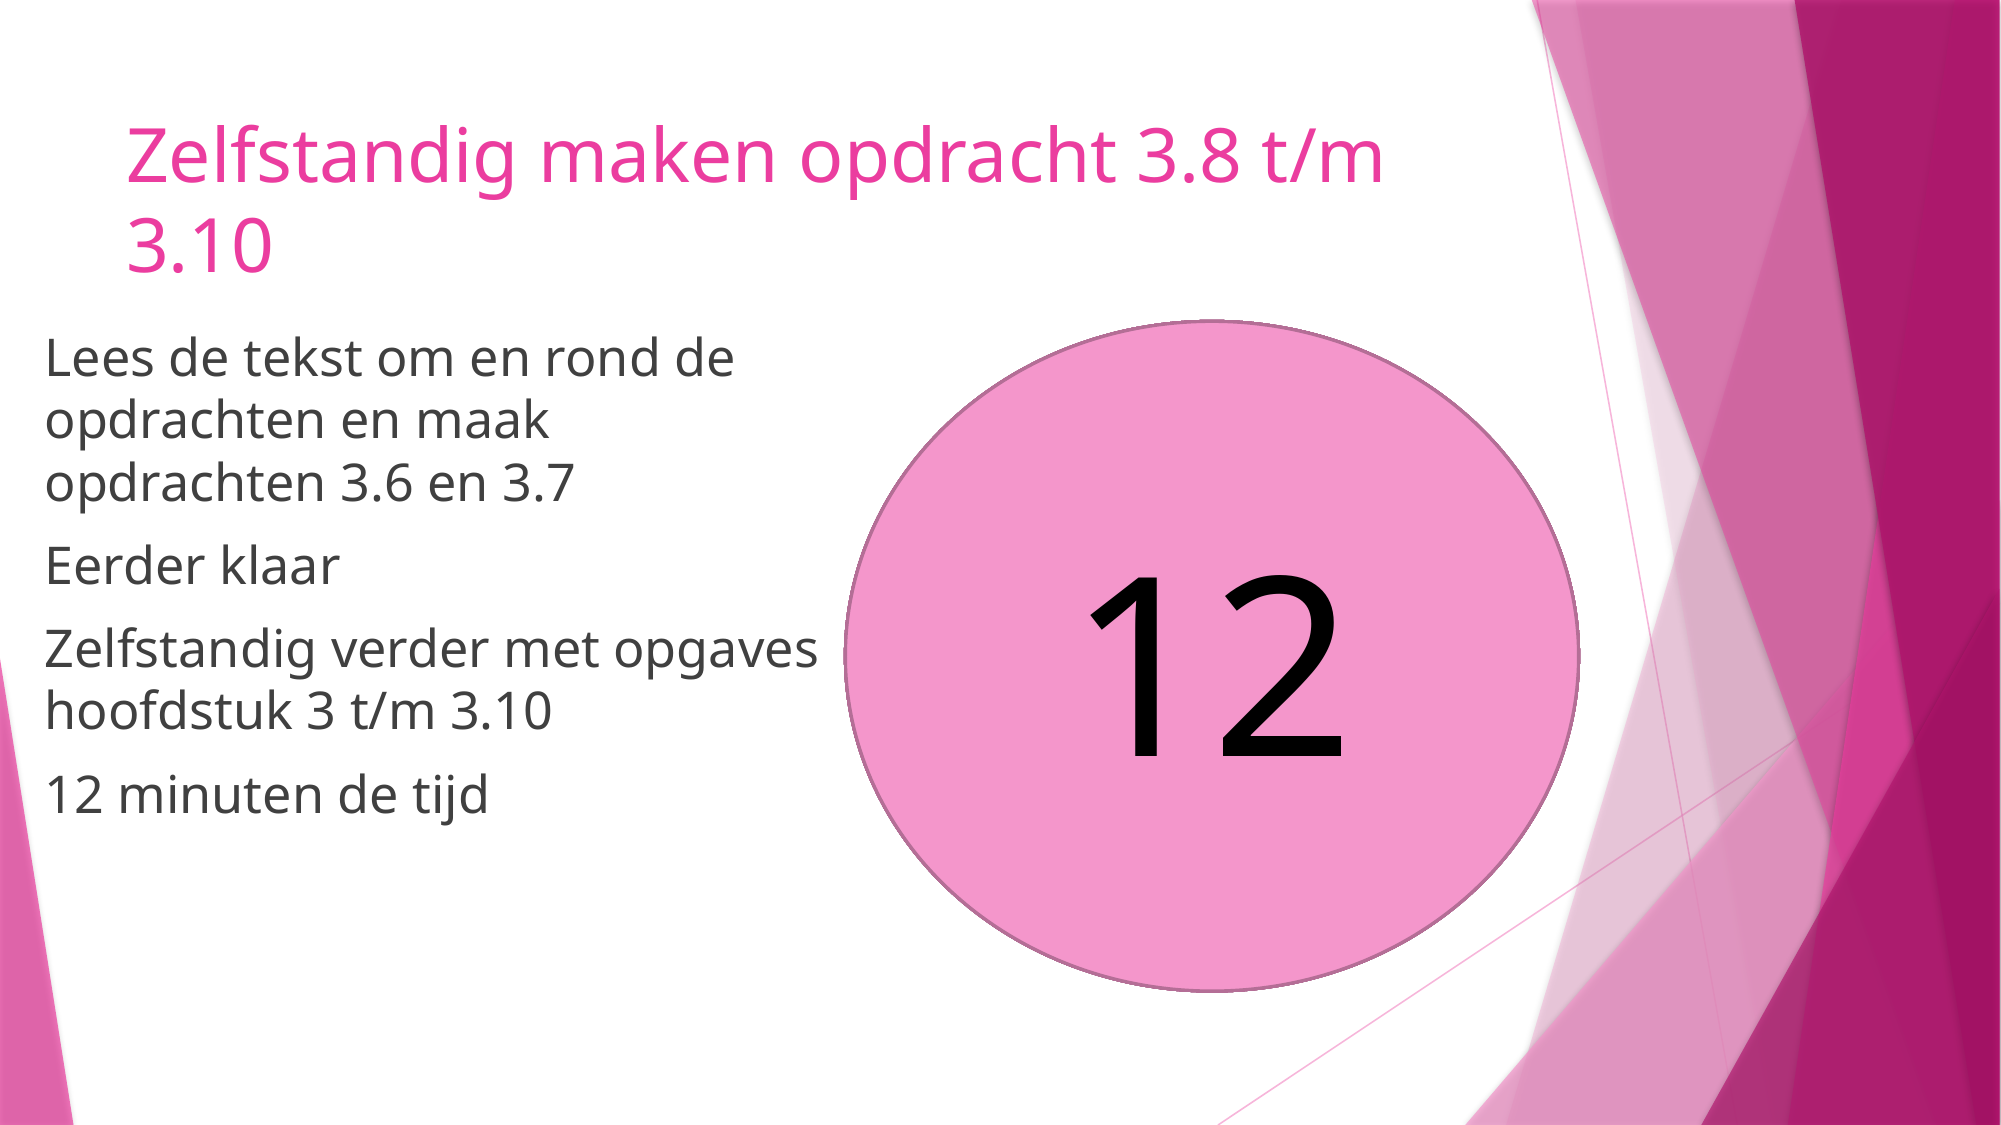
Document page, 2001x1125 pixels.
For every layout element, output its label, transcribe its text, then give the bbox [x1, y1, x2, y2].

title Zelfstandig maken opdracht 3.8 t/m 3.10 [111, 99, 1568, 317]
text_box 12 [843, 319, 1581, 993]
list Lees de tekst om en rond de opdrachten en maak opdrachten 3.6 en 3.7 Eerder klaar Zelfstandig verder met opgaves hoofdstuk 3 t/m 3.10 12 minuten de tijd [29, 316, 846, 991]
